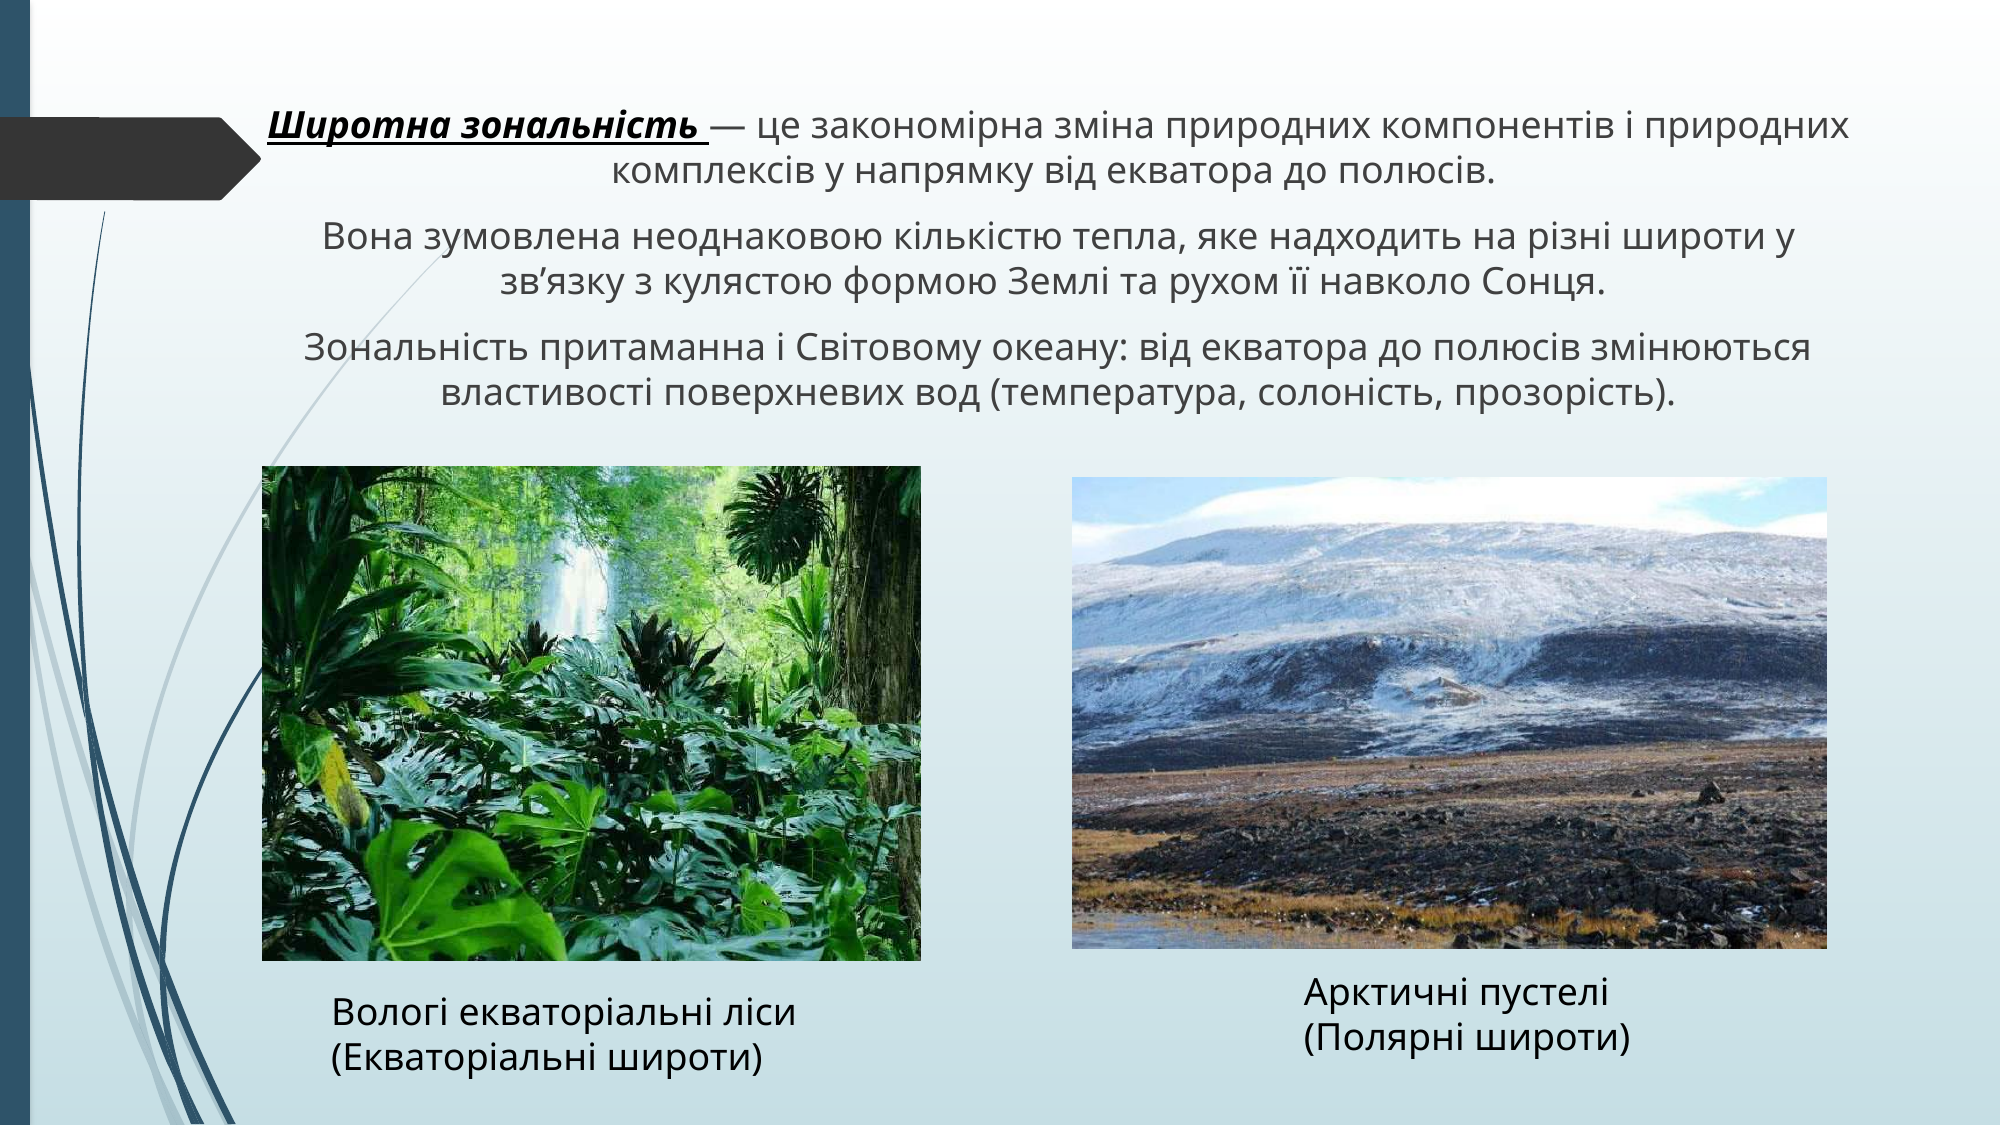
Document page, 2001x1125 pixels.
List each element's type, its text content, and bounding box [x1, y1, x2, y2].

list Широтна зональність — це закономірна зміна при­родних компонентів і природних комплексів у напрям­ку від екватора до полюсів. Вона зумовлена неоднако­вою кількістю тепла, яке надходить на різні широти у зв’язку з кулястою формою Землі та рухом її навколо Сонця. Зональність притаманна і Світовому океану: від екватора до полюсів змінюються властивості поверхневих вод (температура, солоність, прозорість). [245, 93, 1872, 714]
text_box Арктичні пустелі (Полярні широти) [1289, 960, 1646, 1065]
picture [262, 466, 921, 961]
text_box Вологі екваторіальні ліси (Екваторіальні широти) [316, 980, 822, 1085]
picture [1071, 477, 1827, 950]
